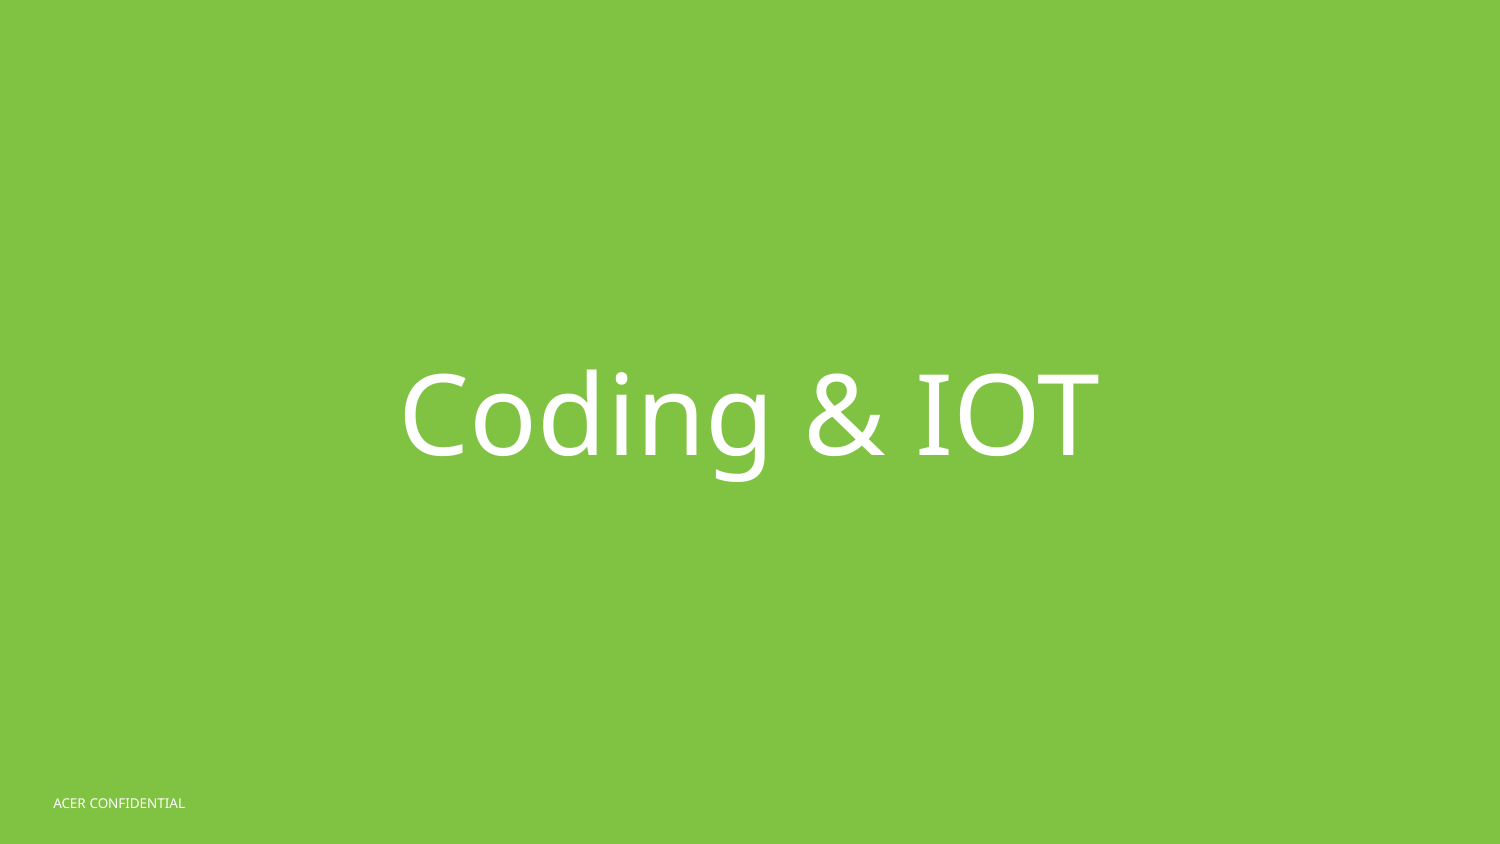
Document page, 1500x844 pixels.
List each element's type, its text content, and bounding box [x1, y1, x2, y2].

text_box Coding & IOT [59, 207, 1440, 476]
